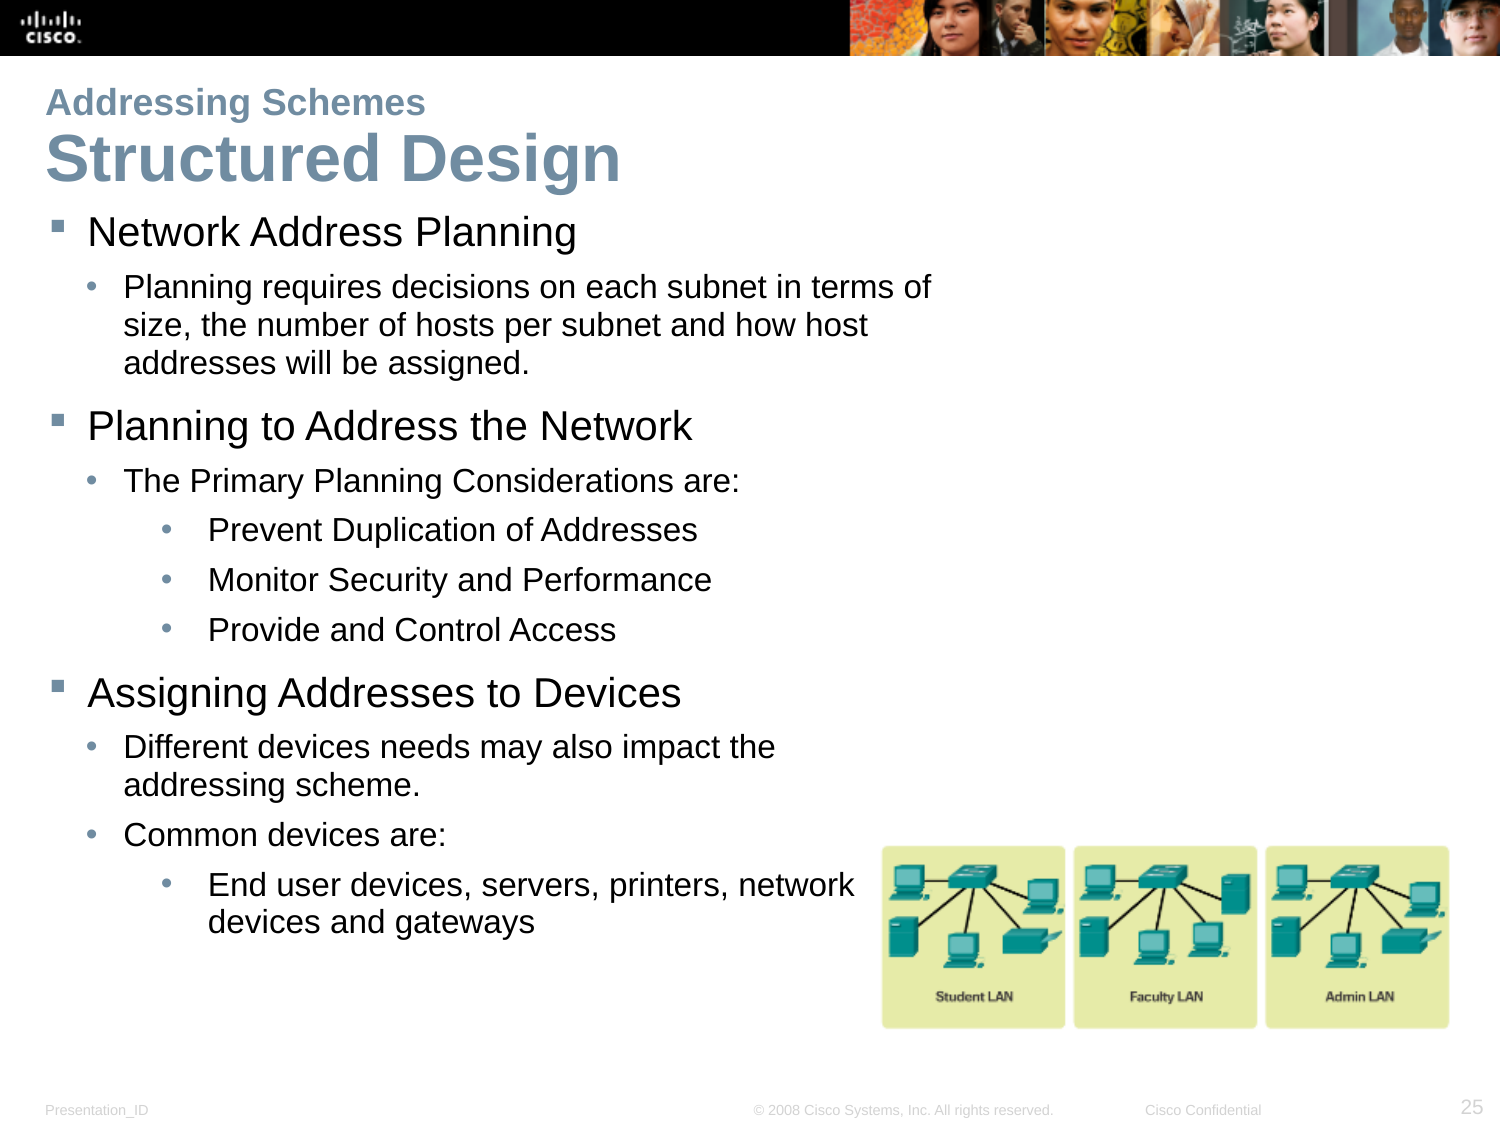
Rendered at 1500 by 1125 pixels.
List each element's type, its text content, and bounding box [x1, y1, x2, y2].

picture [865, 843, 1471, 1039]
title Addressing Schemes Structured Design [31, 64, 1471, 203]
list Network Address Planning Planning requires decisions on each subnet in terms of size, the number of hosts per subnet and how host addresses will be assigned. Planning to Address the Network The Primary Planning Considerations are: Prevent Duplication of Addresses Monitor Security and Performance Provide and Control Access Assigning Addresses to Devices Different devices needs may also impact the addressing scheme. Common devices are: End user devices, servers, printers, network devices and gateways [34, 202, 963, 1038]
picture [0, 0, 1500, 56]
